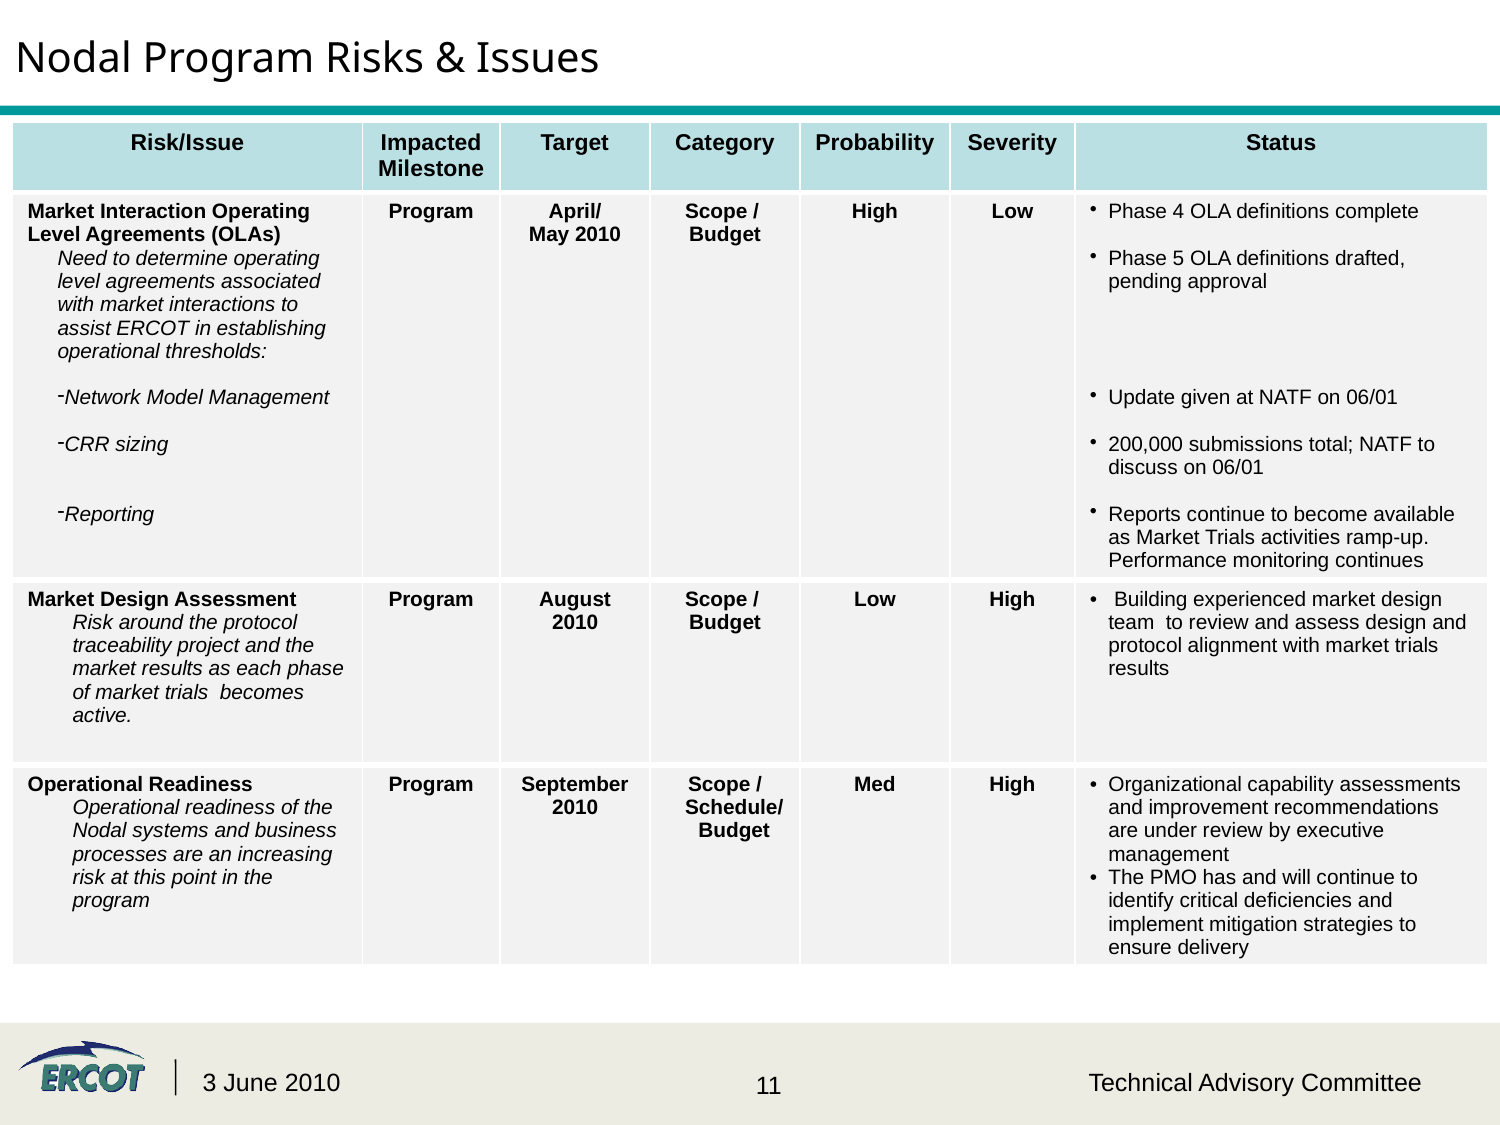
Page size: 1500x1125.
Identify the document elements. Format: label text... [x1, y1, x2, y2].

table_cell Market Interaction Operating Level Agreements (OLAs) Need to determine operating level agreements associated with market interactions to assist ERCOT in establishing operational thresholds: Network Model Management CRR sizing Reporting [13, 195, 362, 577]
table_header Severity [951, 123, 1074, 190]
table_cell Market Design Assessment Risk around the protocol traceability project and the market results as each phase of market trials becomes active. [13, 583, 362, 762]
table_cell Low [951, 195, 1074, 577]
table_cell Building experienced market design team to review and assess design and protocol alignment with market trials results [1076, 583, 1487, 762]
table_cell Scope / Schedule/ Budget [651, 768, 799, 964]
title Nodal Program Risks & Issues [0, 0, 1451, 113]
table_cell High [951, 583, 1074, 762]
table_cell Scope / Budget [651, 583, 799, 762]
table_cell August 2010 [501, 583, 649, 762]
table_cell High [951, 768, 1074, 964]
table_header Target [501, 123, 649, 190]
table_header Status [1076, 123, 1487, 190]
table_header Risk/Issue [13, 123, 362, 190]
table_cell Low [801, 583, 949, 762]
table_header Category [651, 123, 799, 190]
table_cell Program [363, 583, 499, 762]
table_cell Operational Readiness Operational readiness of the Nodal systems and business processes are an increasing risk at this point in the program [13, 768, 362, 964]
table_cell April/ May 2010 [501, 195, 649, 577]
table_header Impacted Milestone [363, 123, 499, 190]
table_cell Phase 4 OLA definitions complete Phase 5 OLA definitions drafted, pending approval Update given at NATF on 06/01 200,000 submissions total; NATF to discuss on 06/01 Reports continue to become available as Market Trials activities ramp-up. Performance monitoring continues [1076, 195, 1487, 577]
table_cell September 2010 [501, 768, 649, 964]
table_cell Program [363, 195, 499, 577]
table_cell High [801, 195, 949, 577]
table_header Probability [801, 123, 949, 190]
table_cell Med [801, 768, 949, 964]
table_cell Program [363, 768, 499, 964]
table_cell Scope / Budget [651, 195, 799, 577]
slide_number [187, 1059, 538, 1125]
footer Technical Advisory Committee [962, 1059, 1438, 1125]
picture [10, 1031, 151, 1111]
table_cell Organizational capability assessments and improvement recommendations are under review by executive management The PMO has and will continue to identify critical deficiencies and implement mitigation strategies to ensure delivery [1076, 768, 1487, 964]
